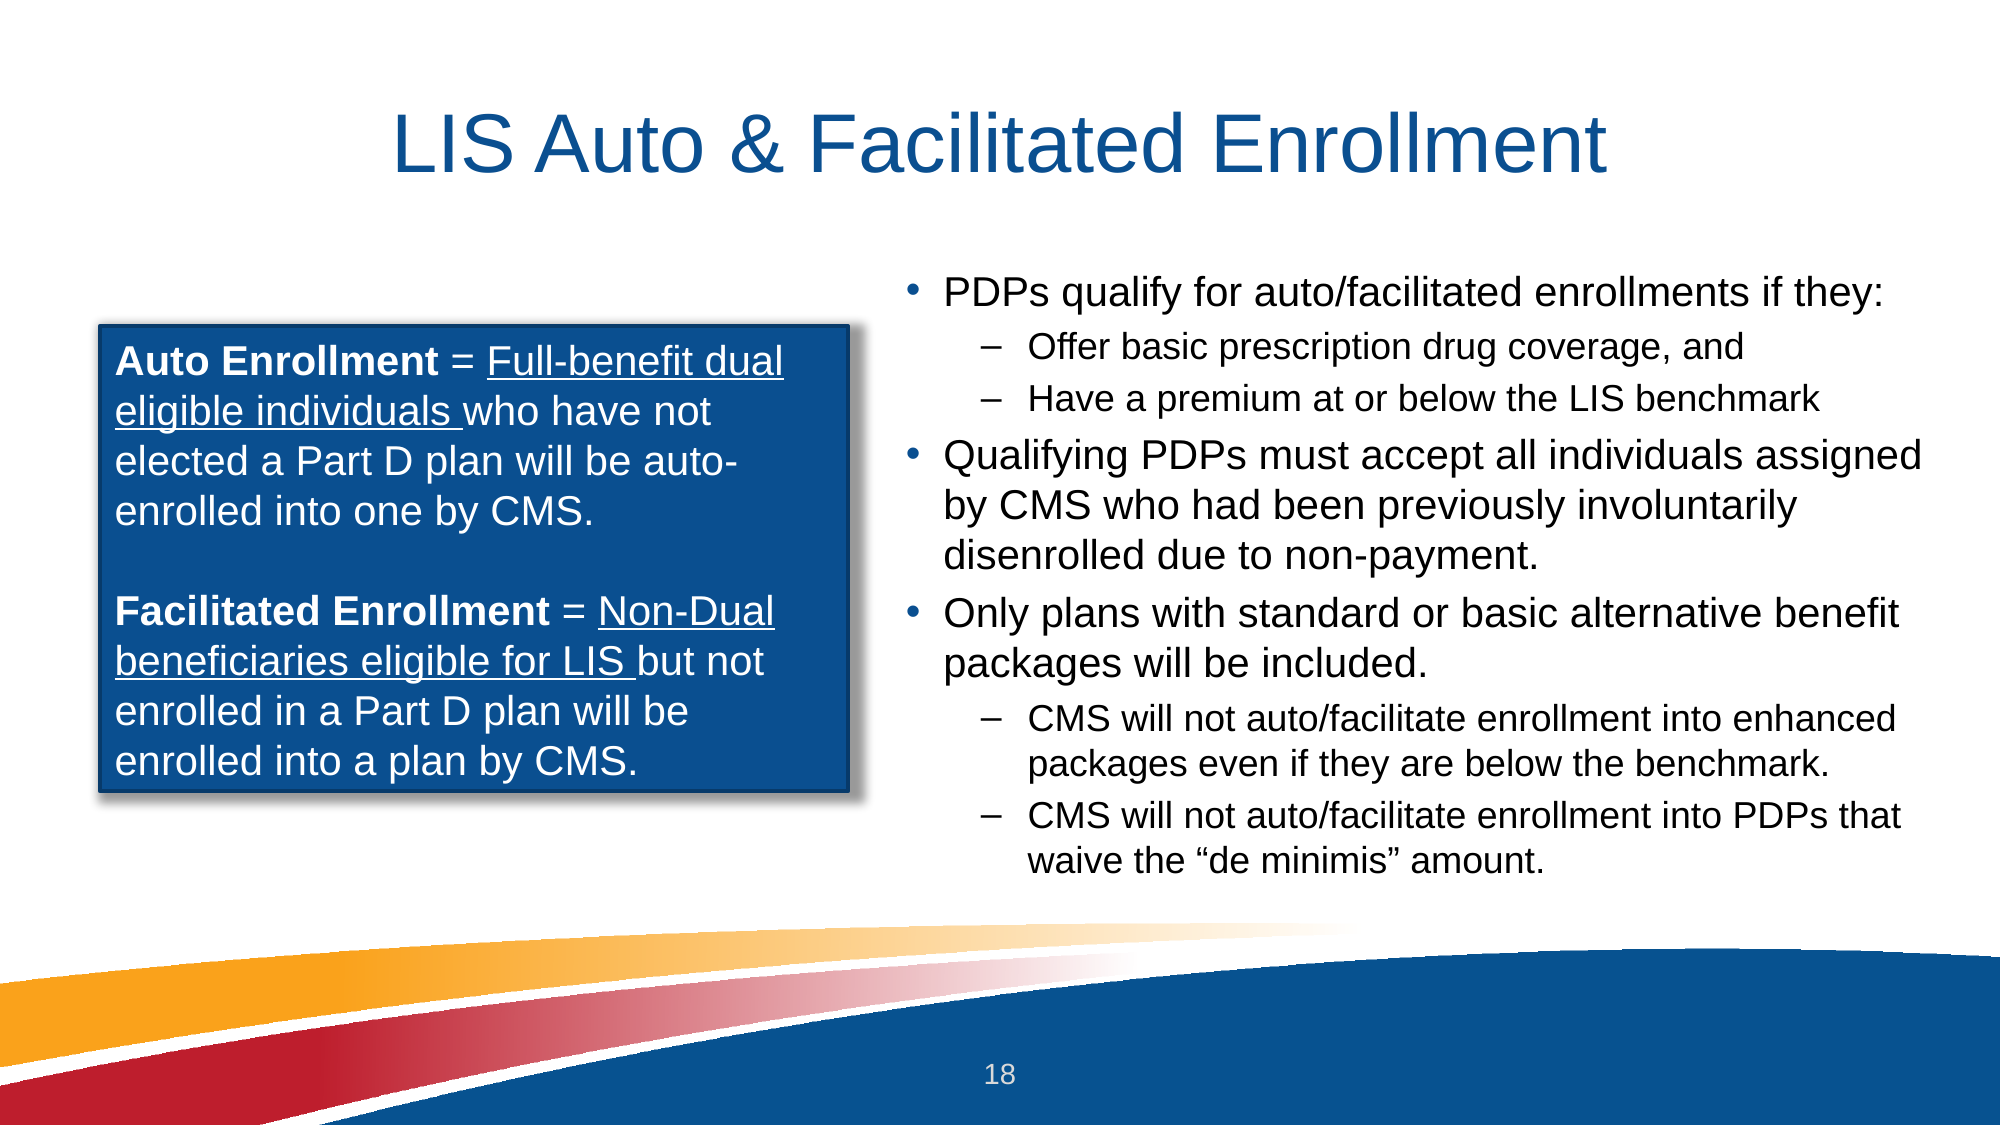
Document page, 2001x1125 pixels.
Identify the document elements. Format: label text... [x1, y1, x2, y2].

title LIS Auto & Facilitated Enrollment [99, 45, 1900, 233]
text_box Auto Enrollment = Full-benefit dual eligible individuals who have not elected a Part D plan will be auto-enrolled into one by CMS. Facilitated Enrollment = Non-Dual beneficiaries eligible for LIS but not enrolled in a Part D plan will be enrolled into a plan by CMS. [98, 324, 850, 793]
slide_number 18 [766, 1042, 1234, 1103]
list PDPs qualify for auto/facilitated enrollments if they: Offer basic prescription drug coverage, and Have a premium at or below the LIS benchmark Qualifying PDPs must accept all individuals assigned by CMS who had been previously involuntarily disenrolled due to non-payment. Only plans with standard or basic alternative benefit packages will be included. CMS will not auto/facilitate enrollment into enhanced packages even if they are below the benchmark. CMS will not auto/facilitate enrollment into PDPs that waive the “de minimis” amount. [890, 256, 1978, 1019]
picture [0, 887, 2000, 1125]
